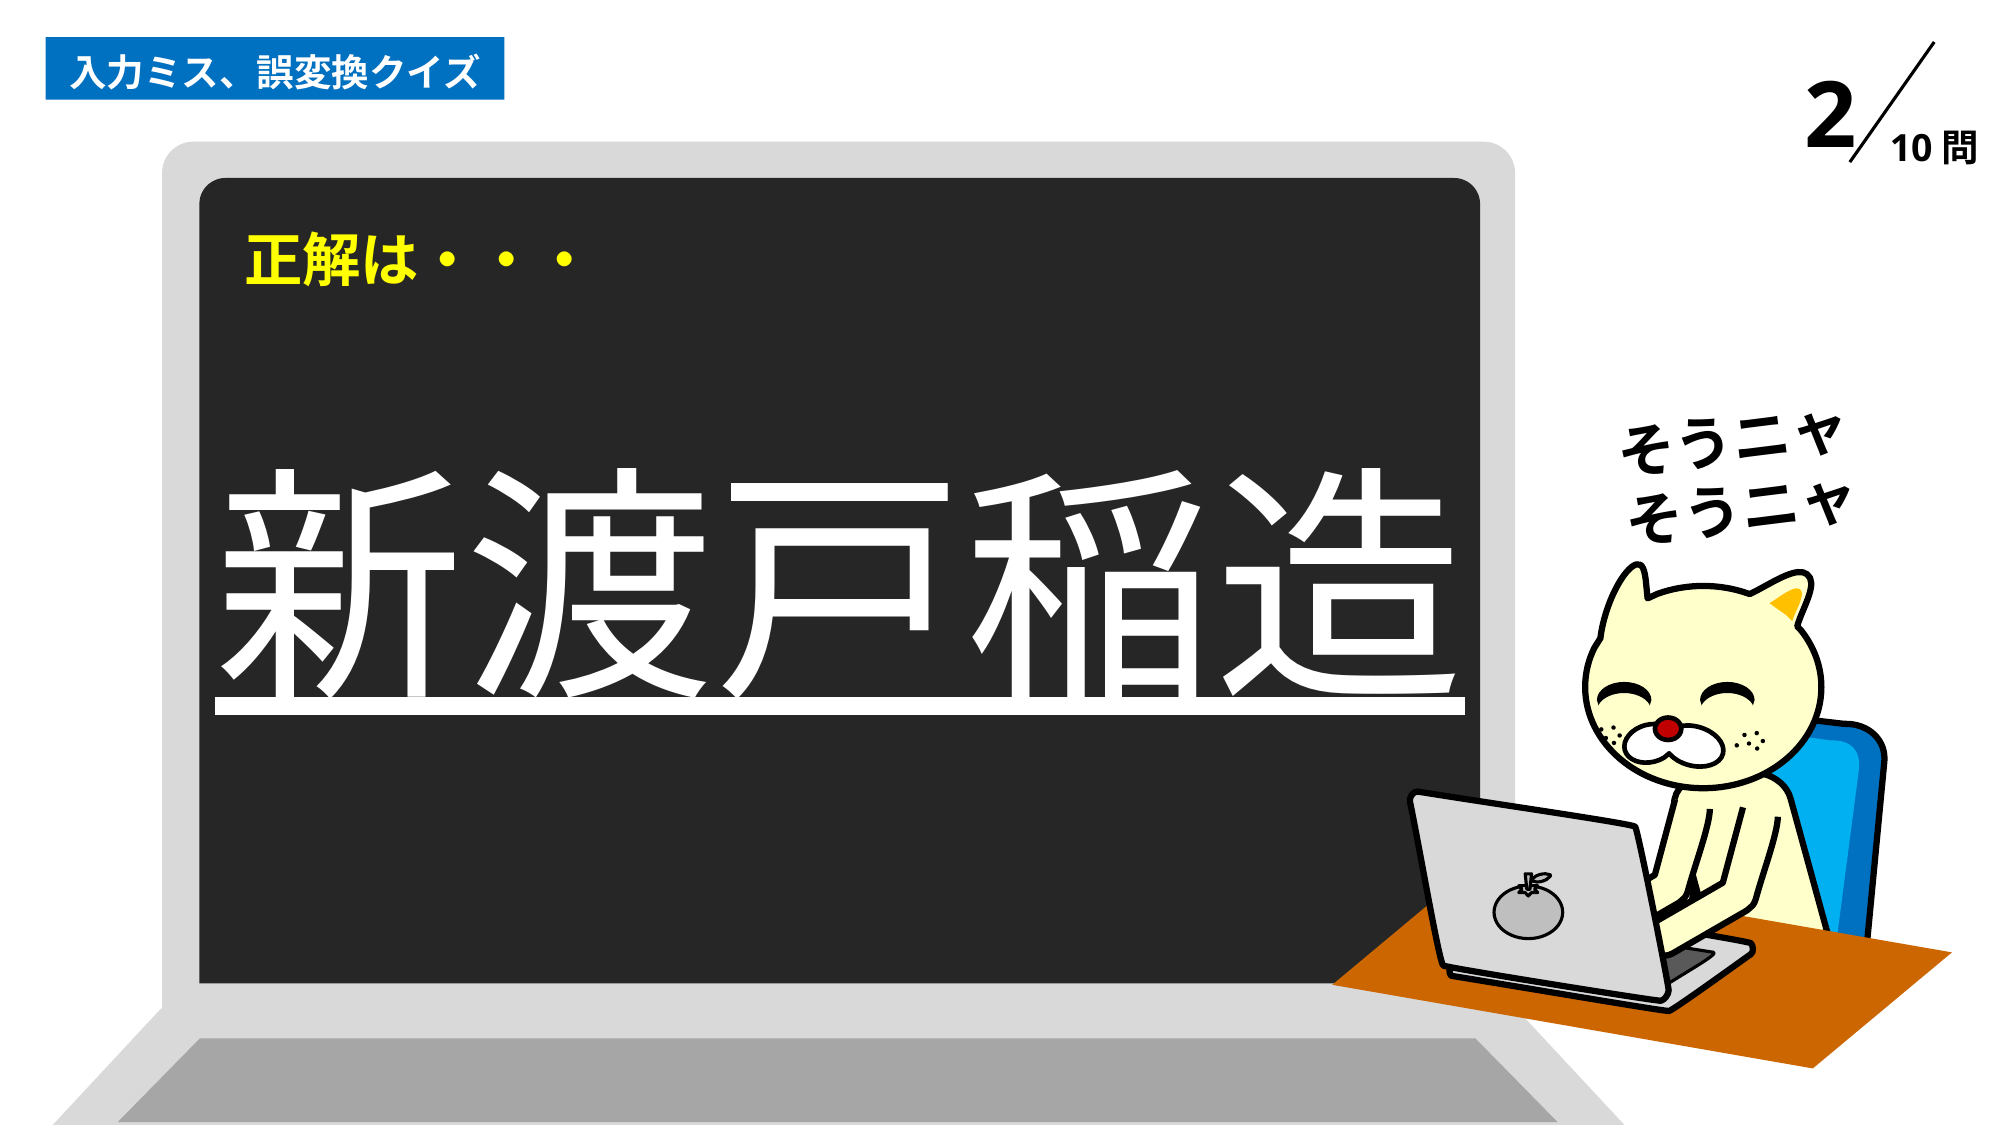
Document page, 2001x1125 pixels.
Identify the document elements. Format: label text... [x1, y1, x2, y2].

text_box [1395, 810, 1683, 982]
text_box [1769, 588, 1802, 622]
text_box [1766, 737, 1860, 932]
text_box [1734, 730, 1766, 751]
text_box [199, 177, 1481, 984]
text_box 入力ミス、誤変換クイズ [45, 37, 505, 100]
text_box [1598, 725, 1623, 746]
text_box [1452, 917, 1750, 1001]
text_box [1625, 723, 1724, 767]
text_box [1807, 720, 1885, 937]
text_box [1332, 936, 1449, 1006]
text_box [1849, 41, 1935, 163]
text_box [1672, 799, 1710, 891]
text_box [1674, 774, 1827, 930]
text_box 正解は・・・ [229, 215, 609, 301]
text_box [1688, 807, 1778, 916]
text_box [1471, 917, 1952, 1069]
text_box [1654, 717, 1682, 740]
text_box [117, 1038, 1558, 1123]
text_box [162, 141, 1516, 1008]
text_box 2 [1789, 48, 1872, 173]
text_box 10問 [1875, 116, 1995, 177]
text_box [1585, 564, 1822, 789]
text_box 新渡戸稲造 [199, 421, 1480, 737]
text_box [1692, 885, 1698, 899]
text_box [1700, 681, 1755, 706]
text_box [52, 1008, 1625, 1125]
text_box [1596, 681, 1652, 706]
text_box そうニャ そうニャ [1597, 379, 1878, 566]
